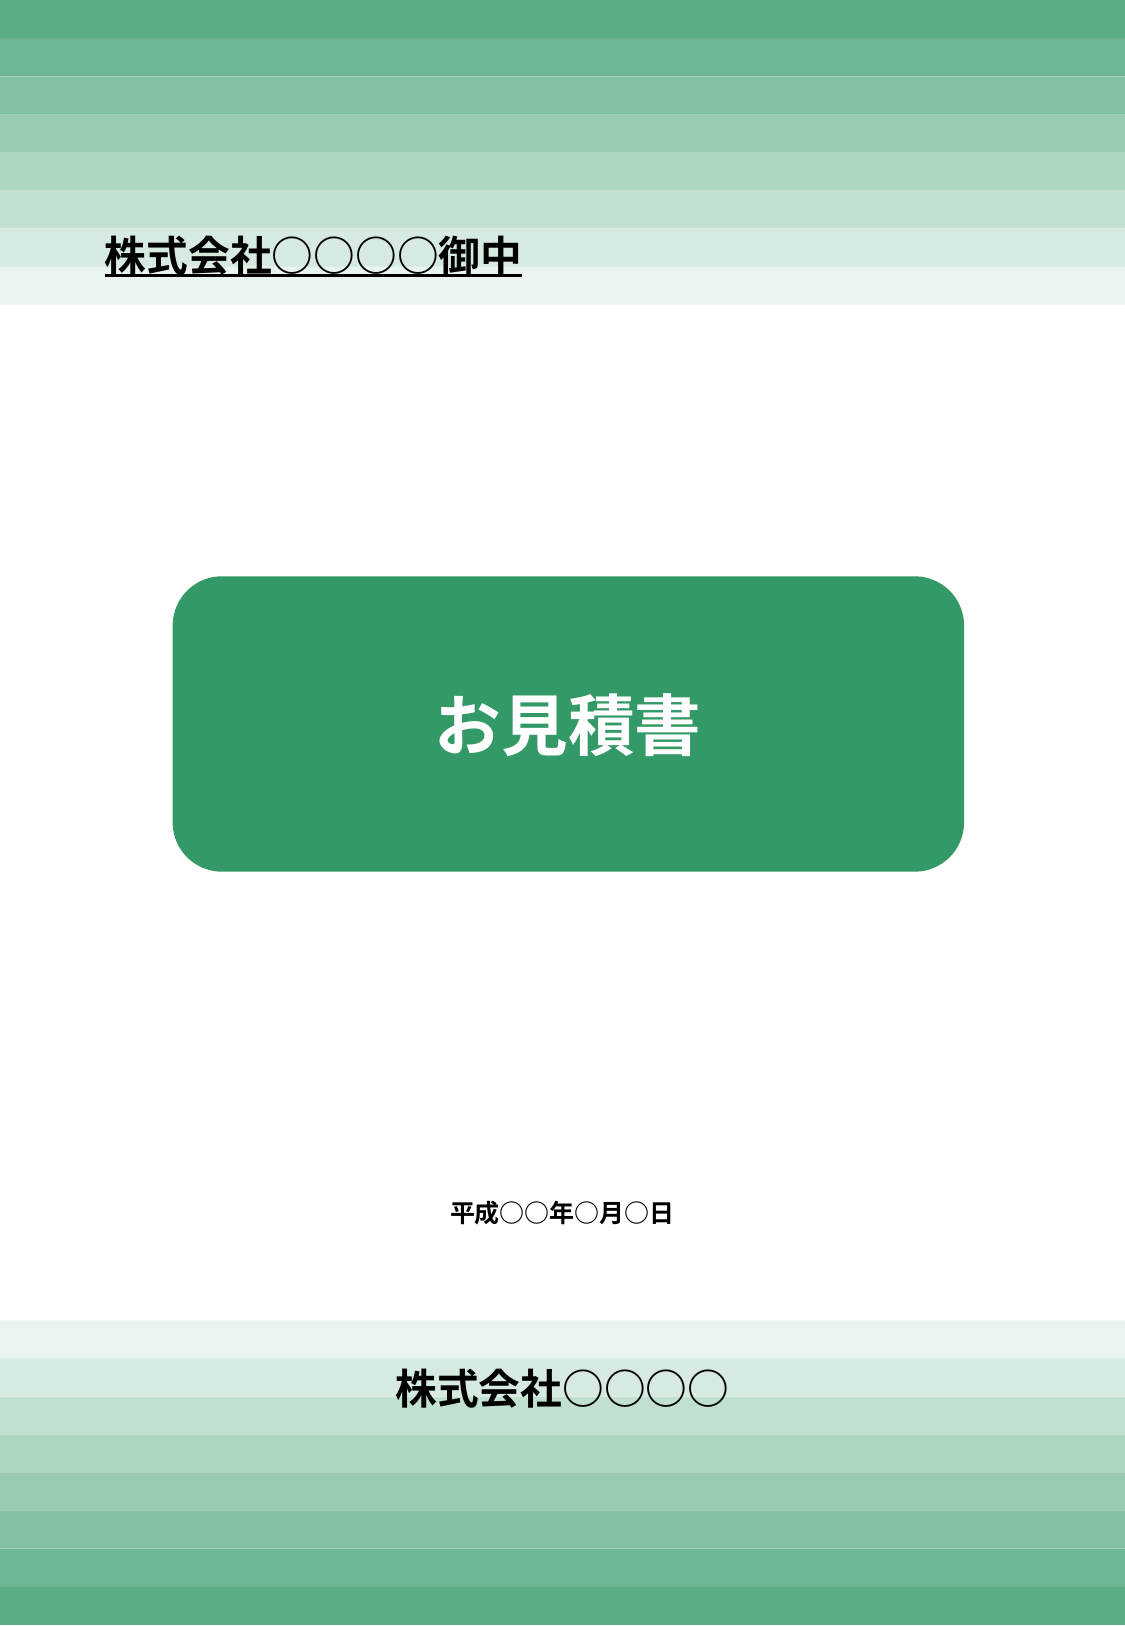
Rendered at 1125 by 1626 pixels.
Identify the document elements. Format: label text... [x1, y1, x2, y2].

text_box 平成○○年○月○日 [0, 1190, 1125, 1236]
text_box お見積書 [172, 576, 965, 872]
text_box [0, 0, 1125, 305]
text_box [0, 1320, 1125, 1625]
